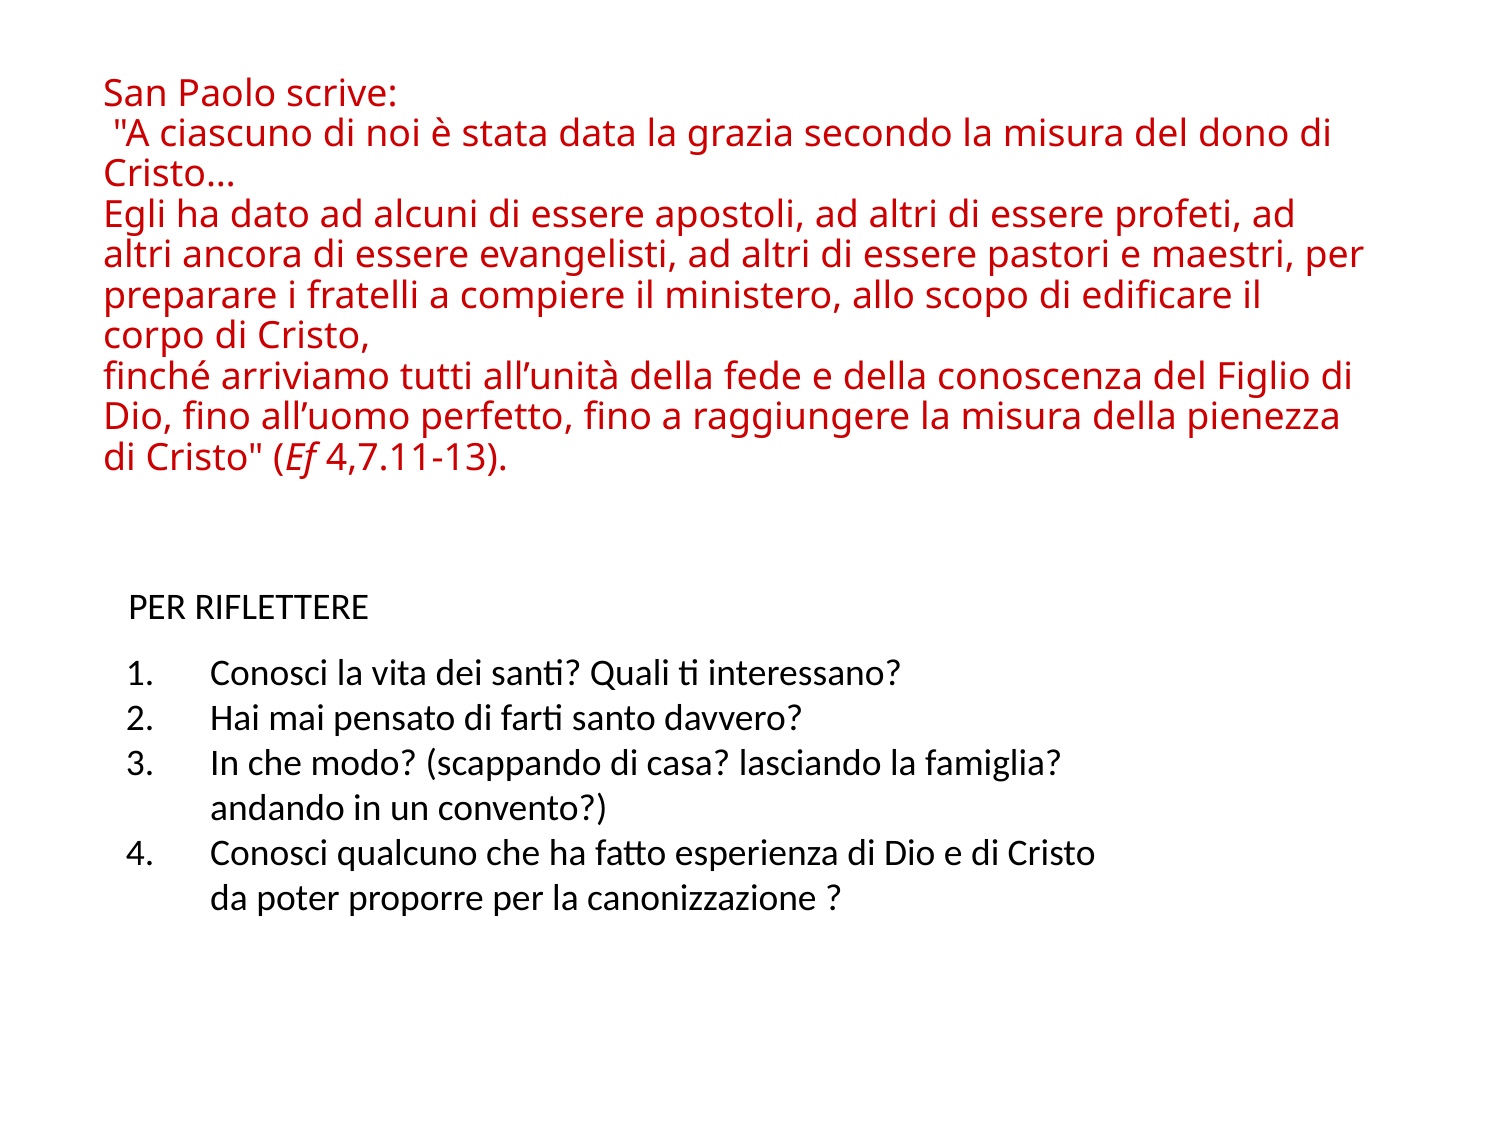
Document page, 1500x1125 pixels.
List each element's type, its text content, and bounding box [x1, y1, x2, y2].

text_box Conosci la vita dei santi? Quali ti interessano? Hai mai pensato di farti santo davvero? In che modo? (scappando di casa? lasciando la famiglia? andando in un convento?) Conosci qualcuno che ha fatto esperienza di Dio e di Cristo da poter proporre per la canonizzazione ? [88, 640, 1125, 926]
text_box PER RIFLETTERE [113, 574, 385, 634]
text_box San Paolo scrive: "A ciascuno di noi è stata data la grazia secondo la misura del dono di Cristo… Egli ha dato ad alcuni di essere apostoli, ad altri di essere profeti, ad altri ancora di essere evangelisti, ad altri di essere pastori e maestri, per preparare i fratelli a compiere il ministero, allo scopo di edificare il corpo di Cristo, finché arriviamo tutti all’unità della fede e della conoscenza del Figlio di Dio, fino all’uomo perfetto, fino a raggiungere la misura della pienezza di Cristo" (Ef 4,7.11-13). [88, 66, 1388, 486]
